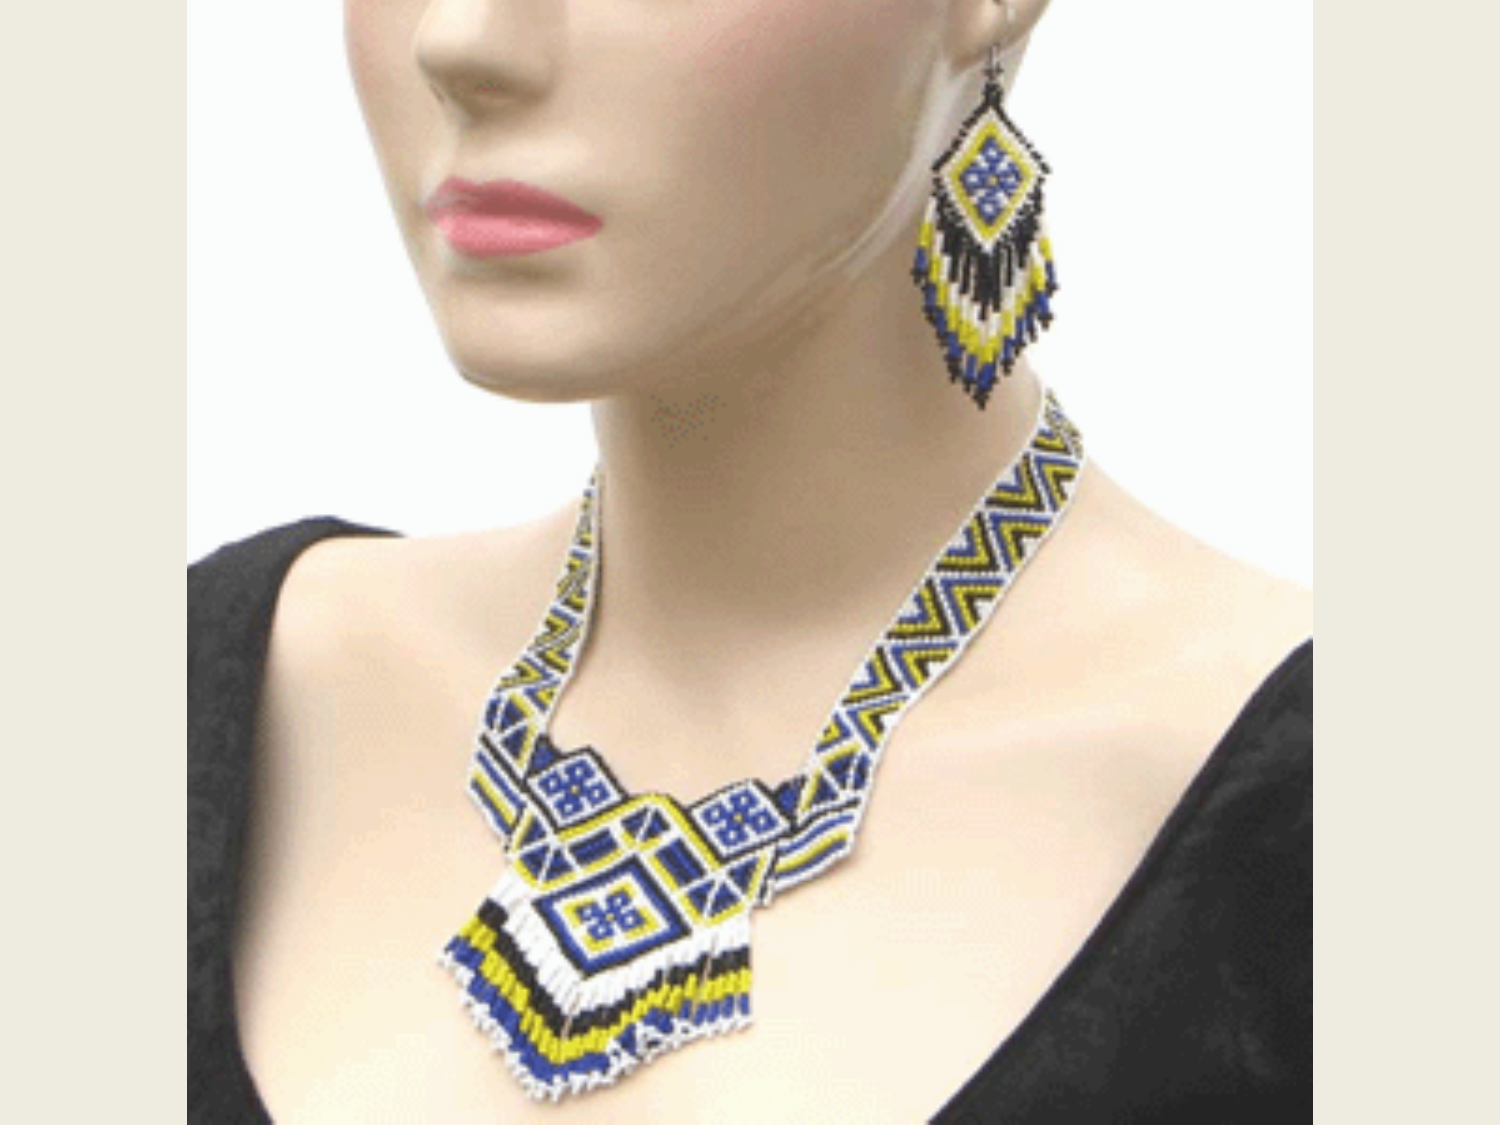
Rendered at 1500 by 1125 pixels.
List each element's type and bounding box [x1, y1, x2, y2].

picture [187, 0, 1313, 1125]
